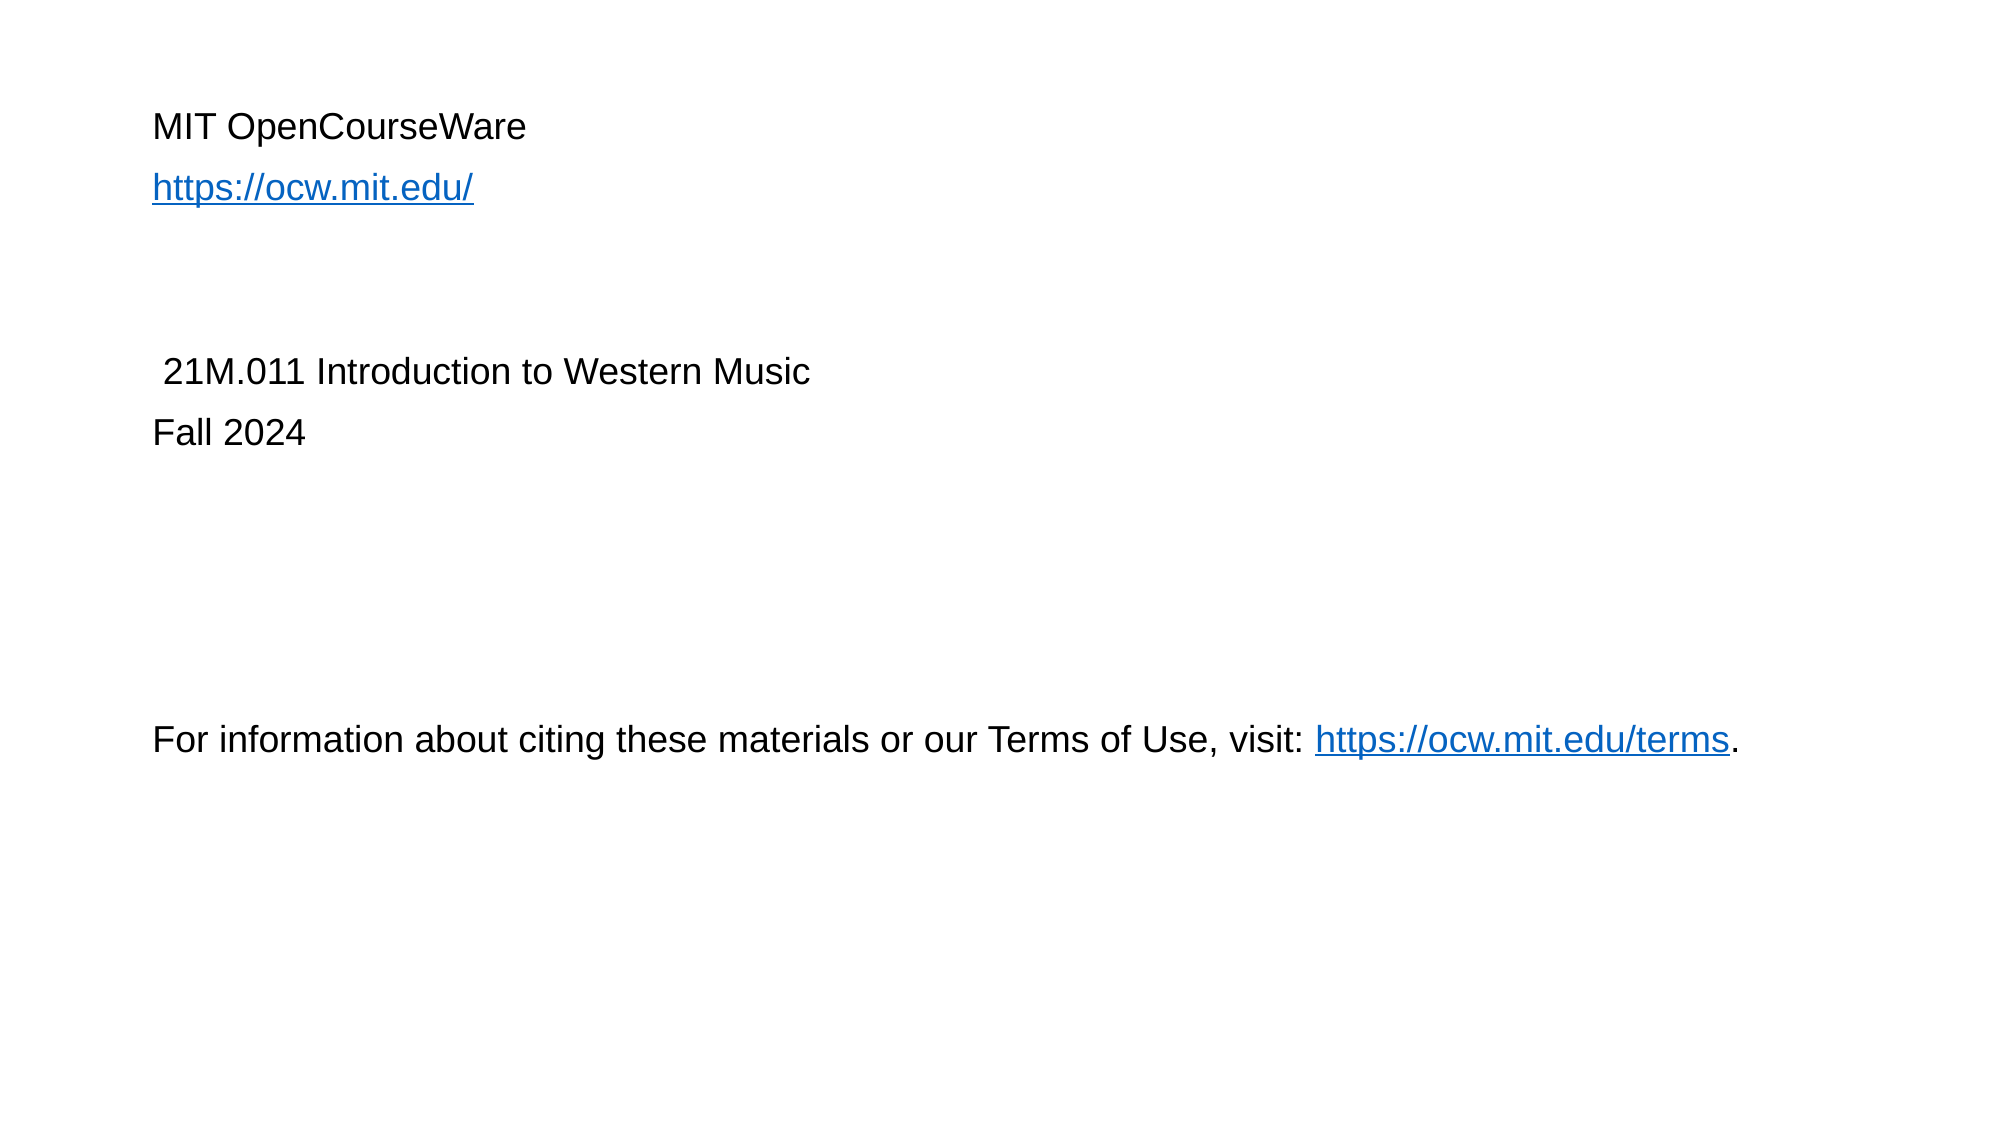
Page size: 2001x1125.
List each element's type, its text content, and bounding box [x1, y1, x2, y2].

list MIT OpenCourseWare https://ocw.mit.edu/ 21M.011 Introduction to Western Music Fall 2024 For information about citing these materials or our Terms of Use, visit: https://ocw.mit.edu/terms. [137, 99, 1863, 1075]
